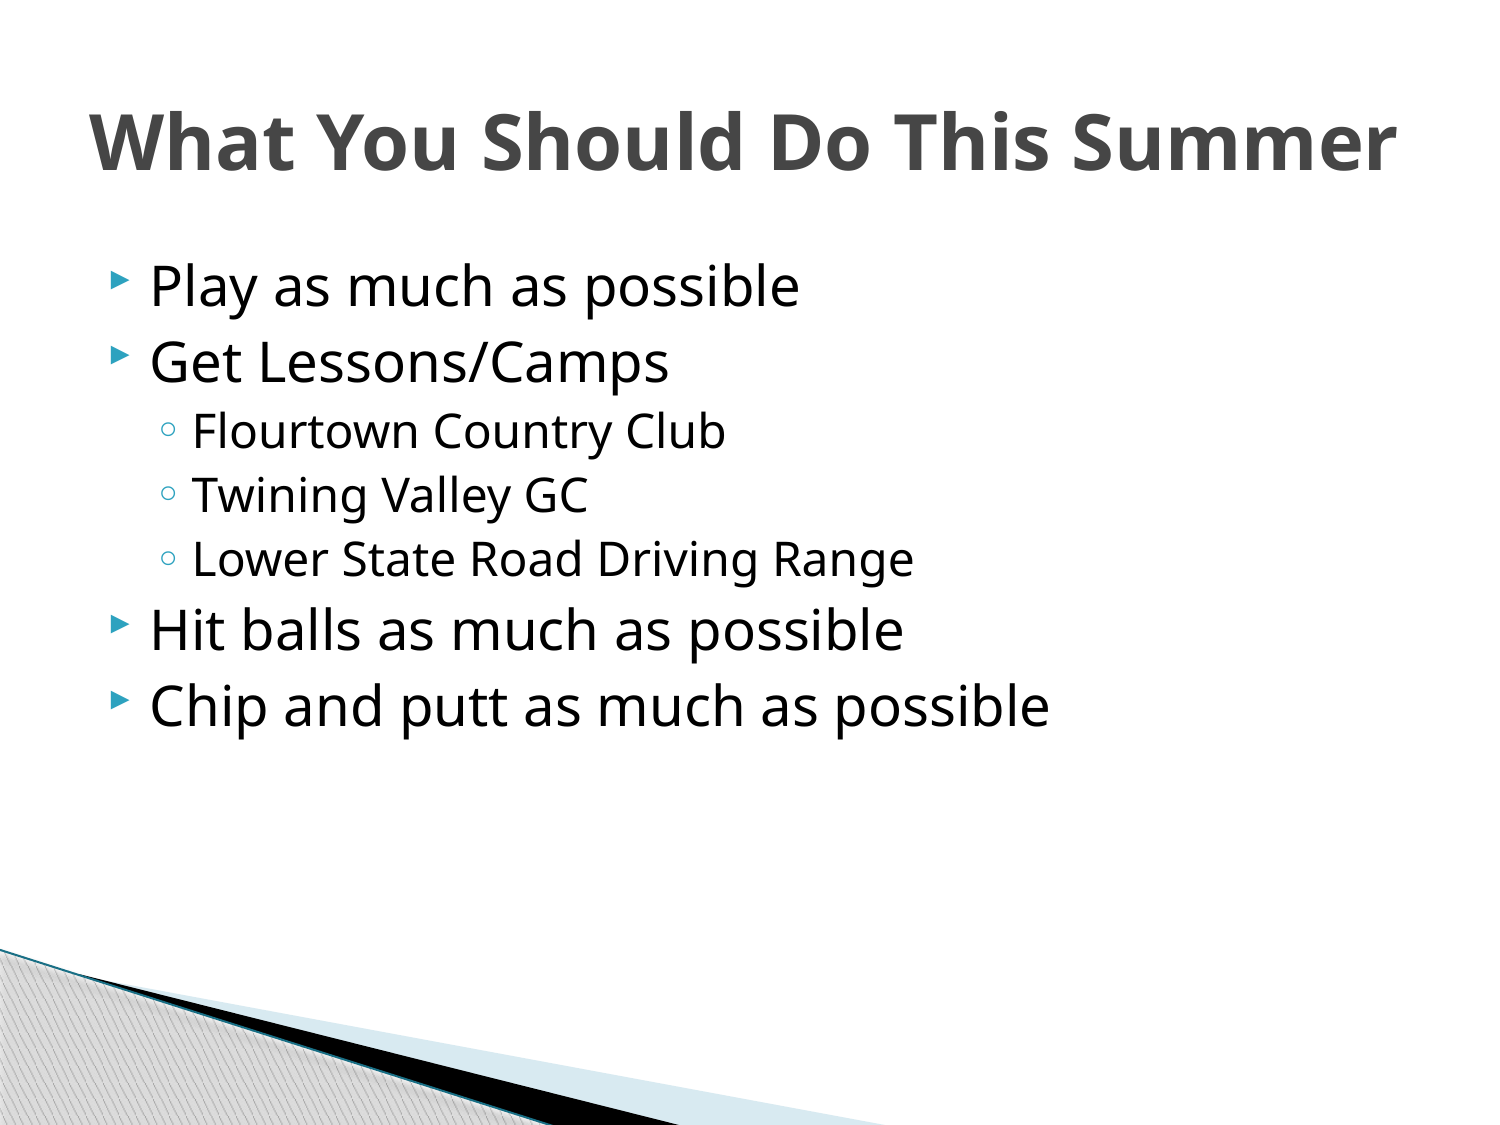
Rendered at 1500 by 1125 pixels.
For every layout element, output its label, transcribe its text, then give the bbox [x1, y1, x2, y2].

list Play as much as possible Get Lessons/Camps Flourtown Country Club Twining Valley GC Lower State Road Driving Range Hit balls as much as possible Chip and putt as much as possible [75, 243, 1425, 986]
title What You Should Do This Summer [75, 45, 1425, 233]
